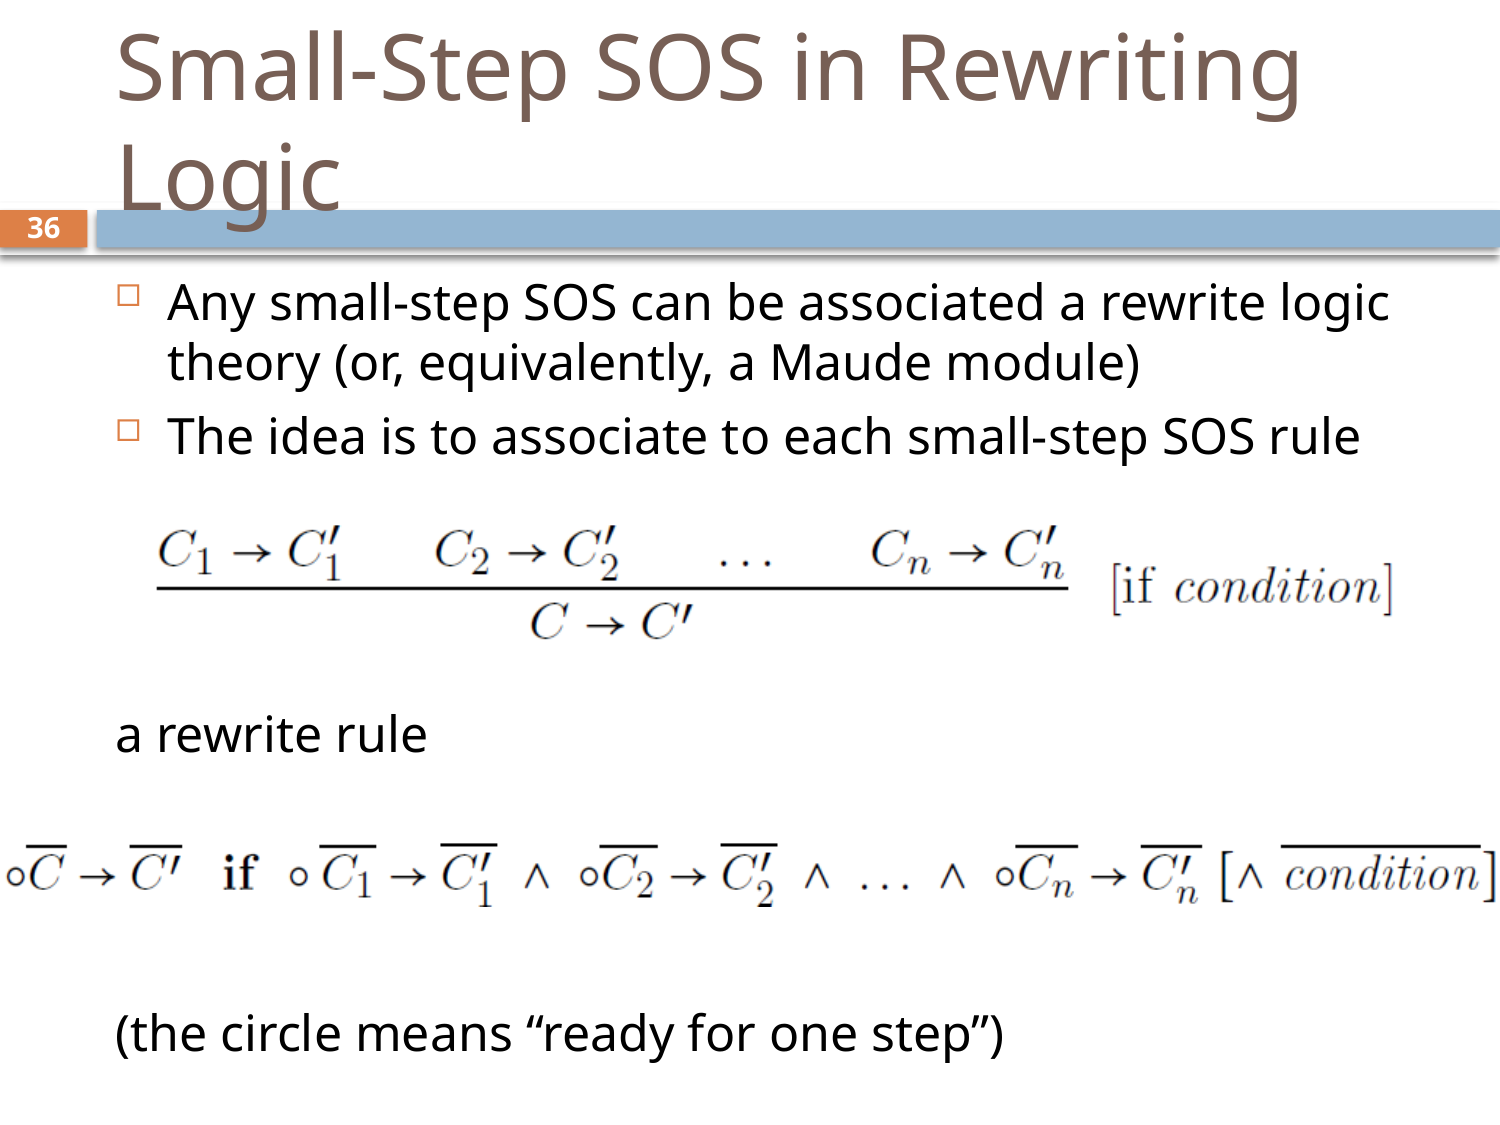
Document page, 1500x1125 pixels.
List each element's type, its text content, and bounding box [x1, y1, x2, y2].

picture [143, 524, 1401, 645]
picture [0, 839, 1500, 907]
title Small-Step SOS in Rewriting Logic [100, 37, 1438, 200]
list Any small-step SOS can be associated a rewrite logic theory (or, equivalently, a Maude module) The idea is to associate to each small-step SOS rule a rewrite rule (the circle means “ready for one step”) [100, 262, 1438, 838]
list Any small-step SOS can be associated a rewrite logic theory (or, equivalently, a Maude module) The idea is to associate to each small-step SOS rule a rewrite rule (the circle means “ready for one step”) [100, 916, 1438, 1075]
slide_number 36 [0, 208, 88, 249]
